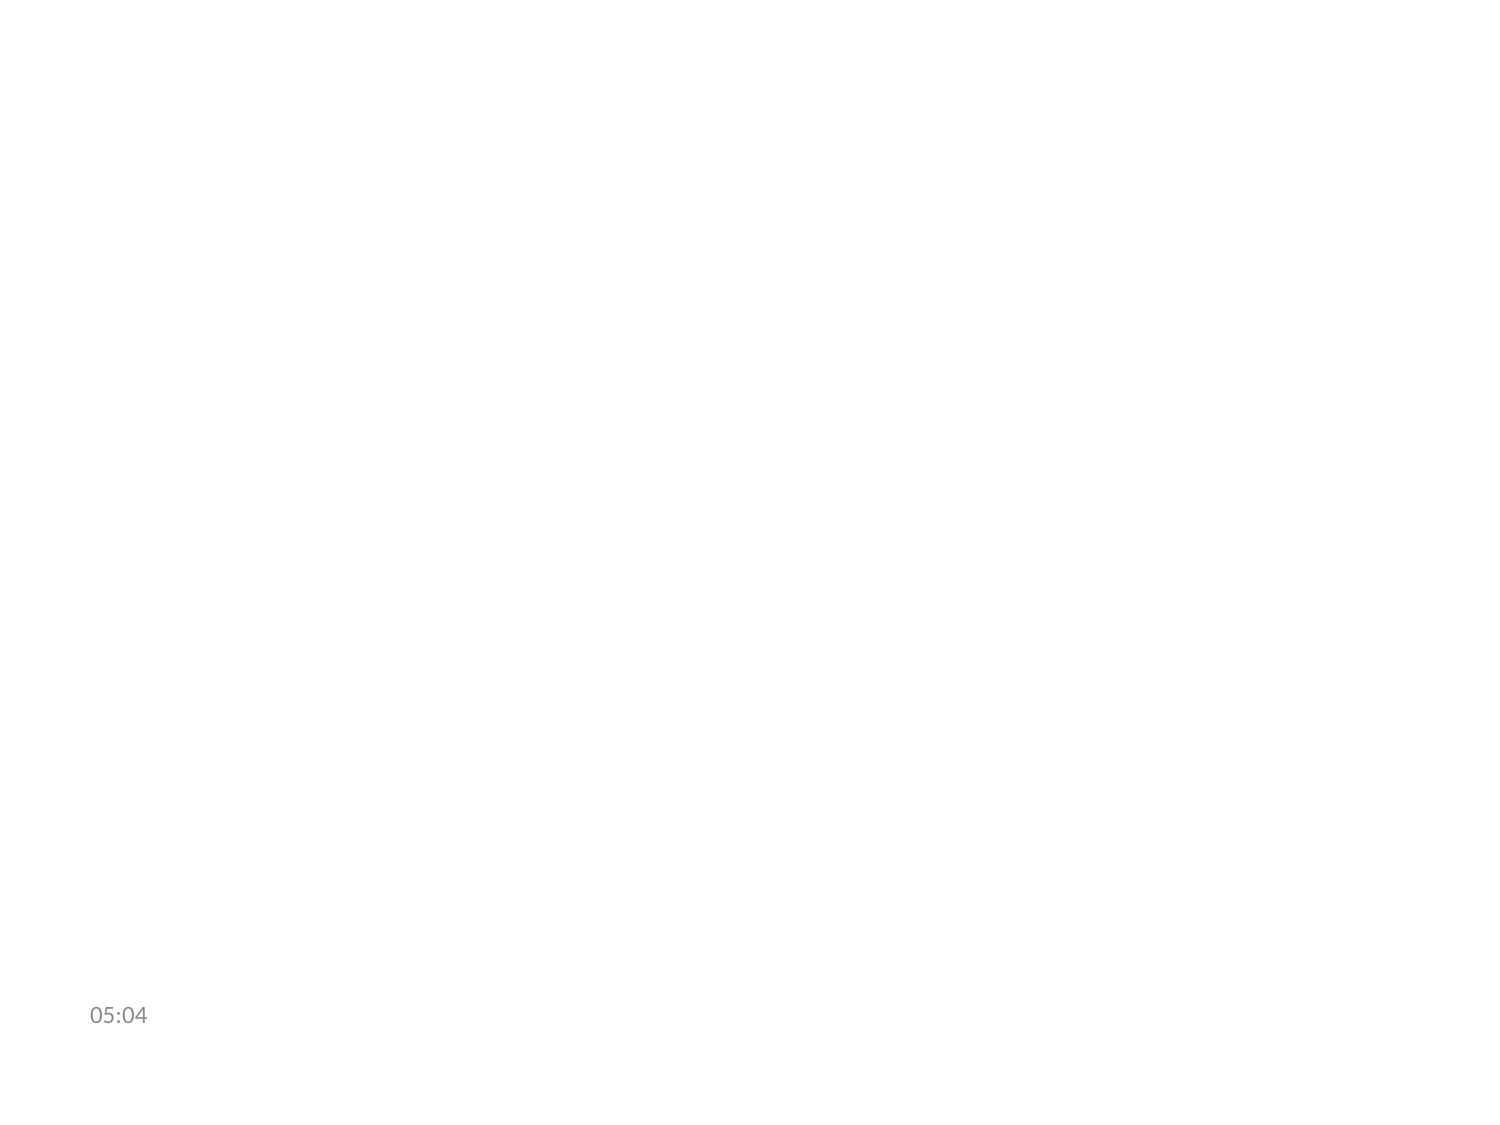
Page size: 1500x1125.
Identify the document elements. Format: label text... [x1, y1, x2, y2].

text_box 15:35 [75, 983, 425, 1044]
